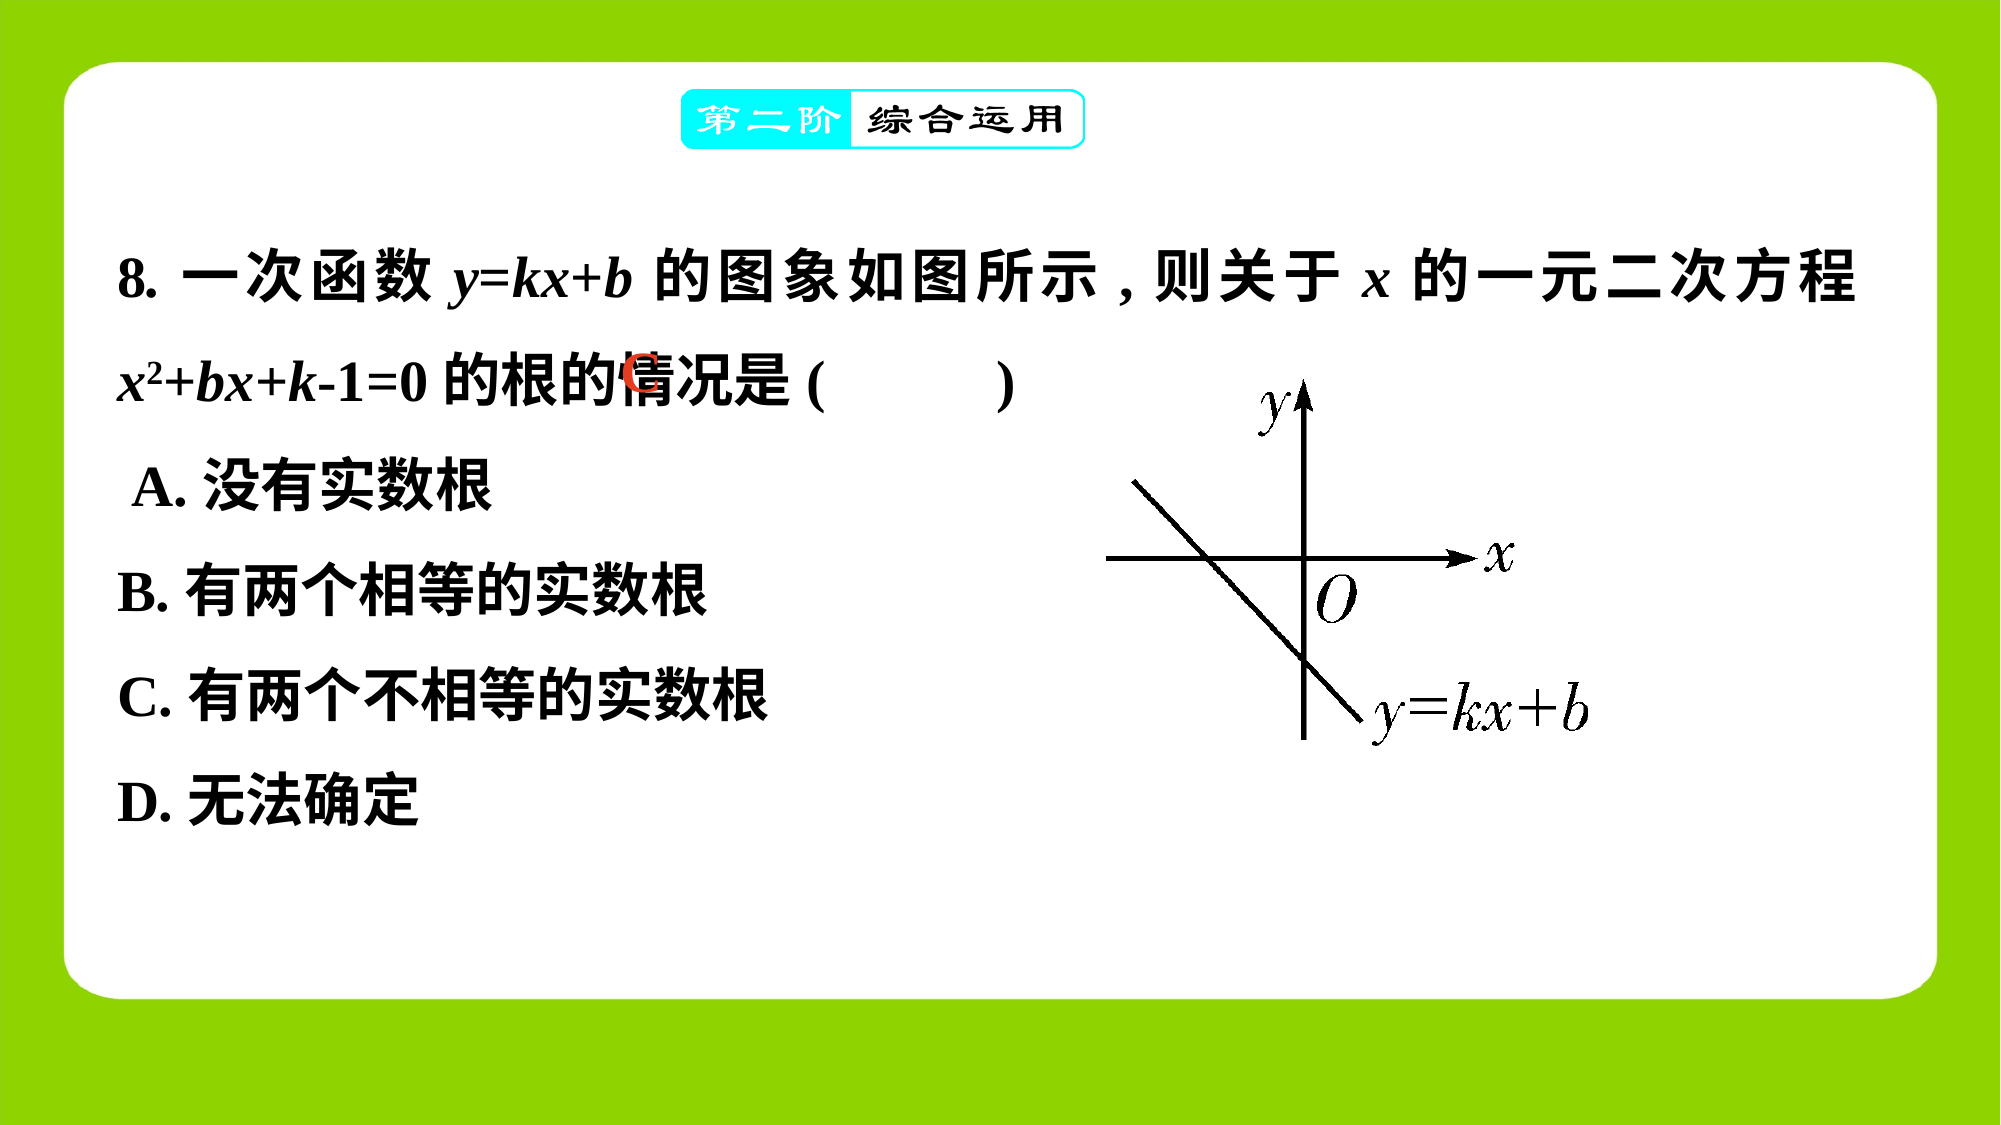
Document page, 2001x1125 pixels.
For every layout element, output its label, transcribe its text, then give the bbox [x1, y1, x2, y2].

picture [0, 0, 2001, 1125]
text_box 8.一次函数y=kx+b的图象如图所示,则关于x的一元二次方程x2+bx+k-1=0的根的情况是( ) A.没有实数根 B.有两个相等的实数根 C.有两个不相等的实数根 D.无法确定 [102, 196, 1886, 841]
text_box C [605, 326, 681, 411]
